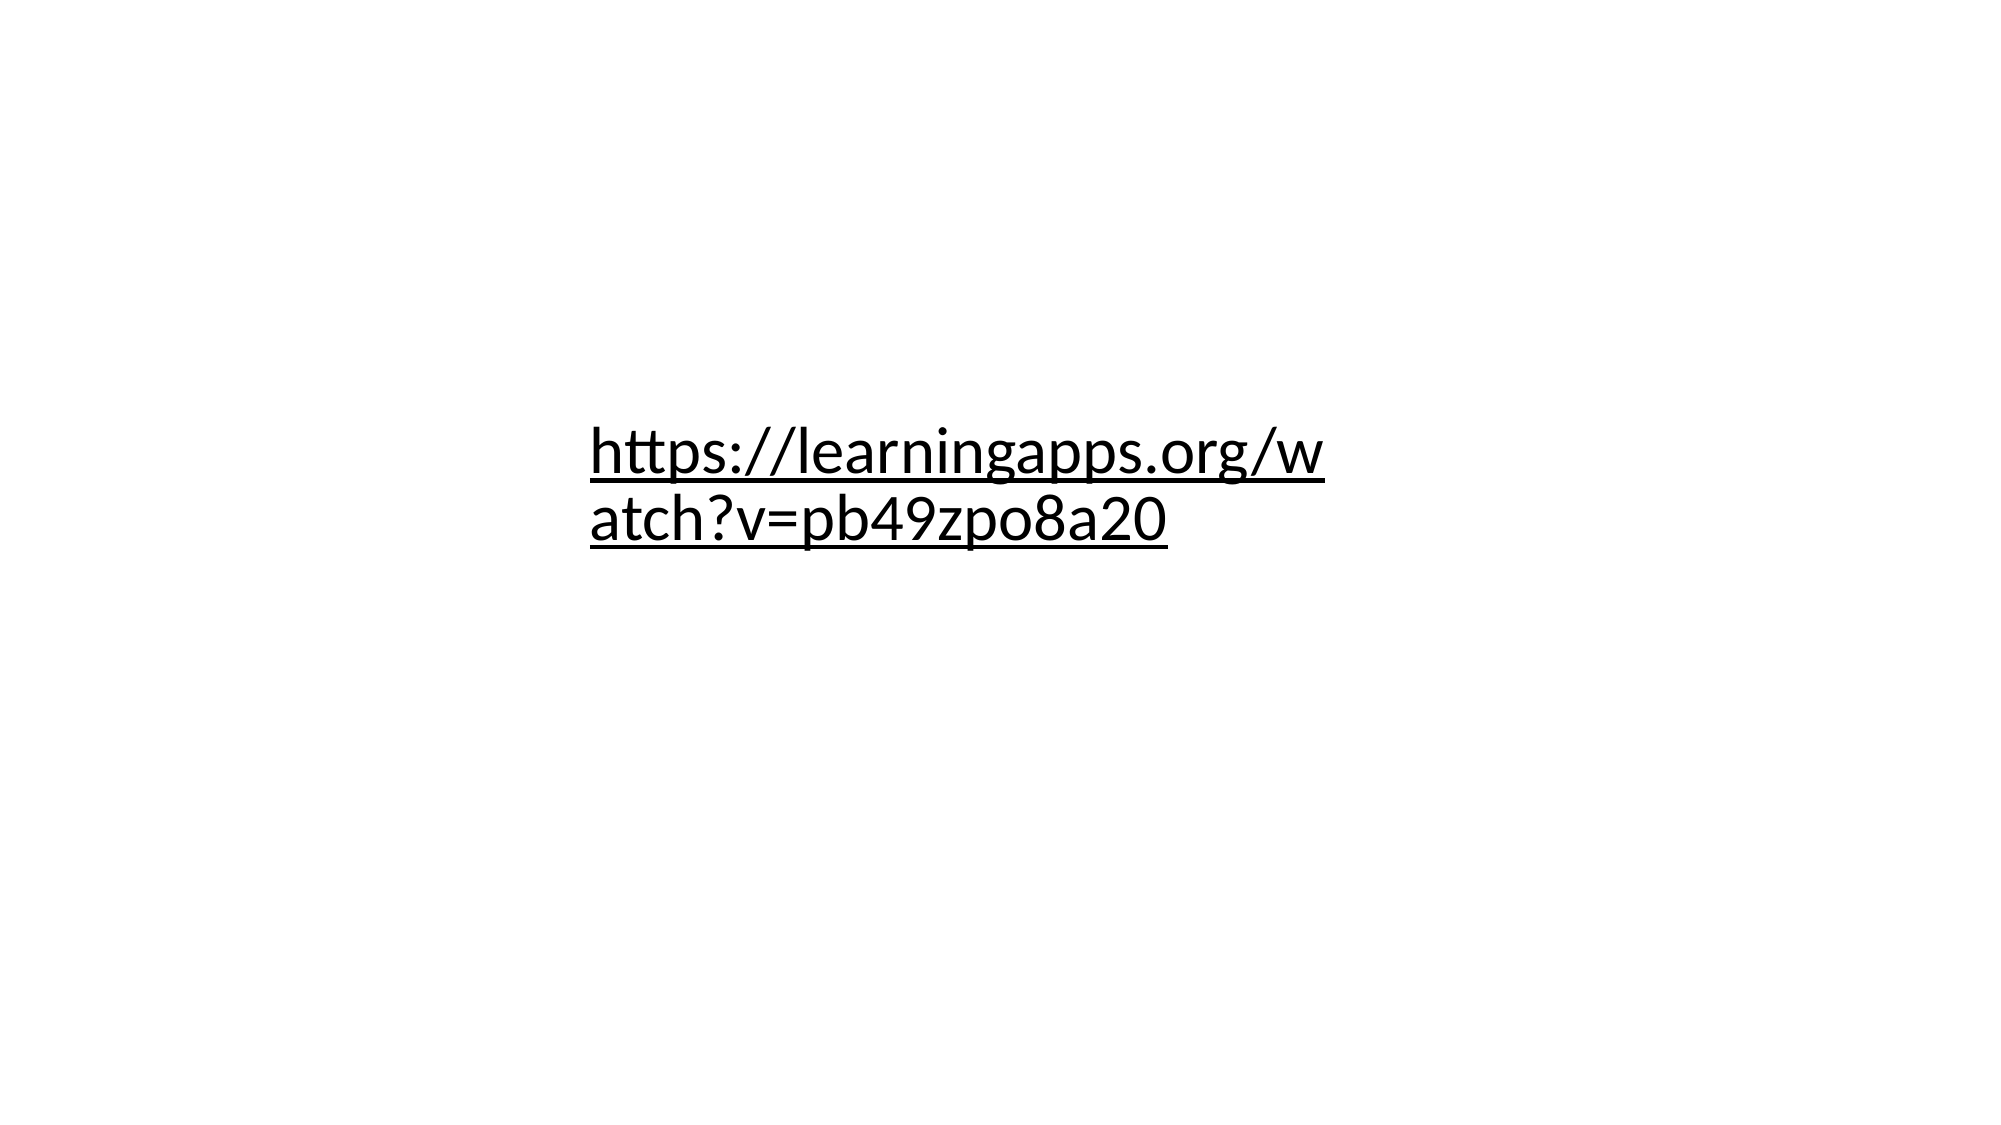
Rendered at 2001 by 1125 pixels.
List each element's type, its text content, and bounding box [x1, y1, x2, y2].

text_box https://learningapps.org/watch?v=pb49zpo8a20 [575, 399, 1363, 655]
